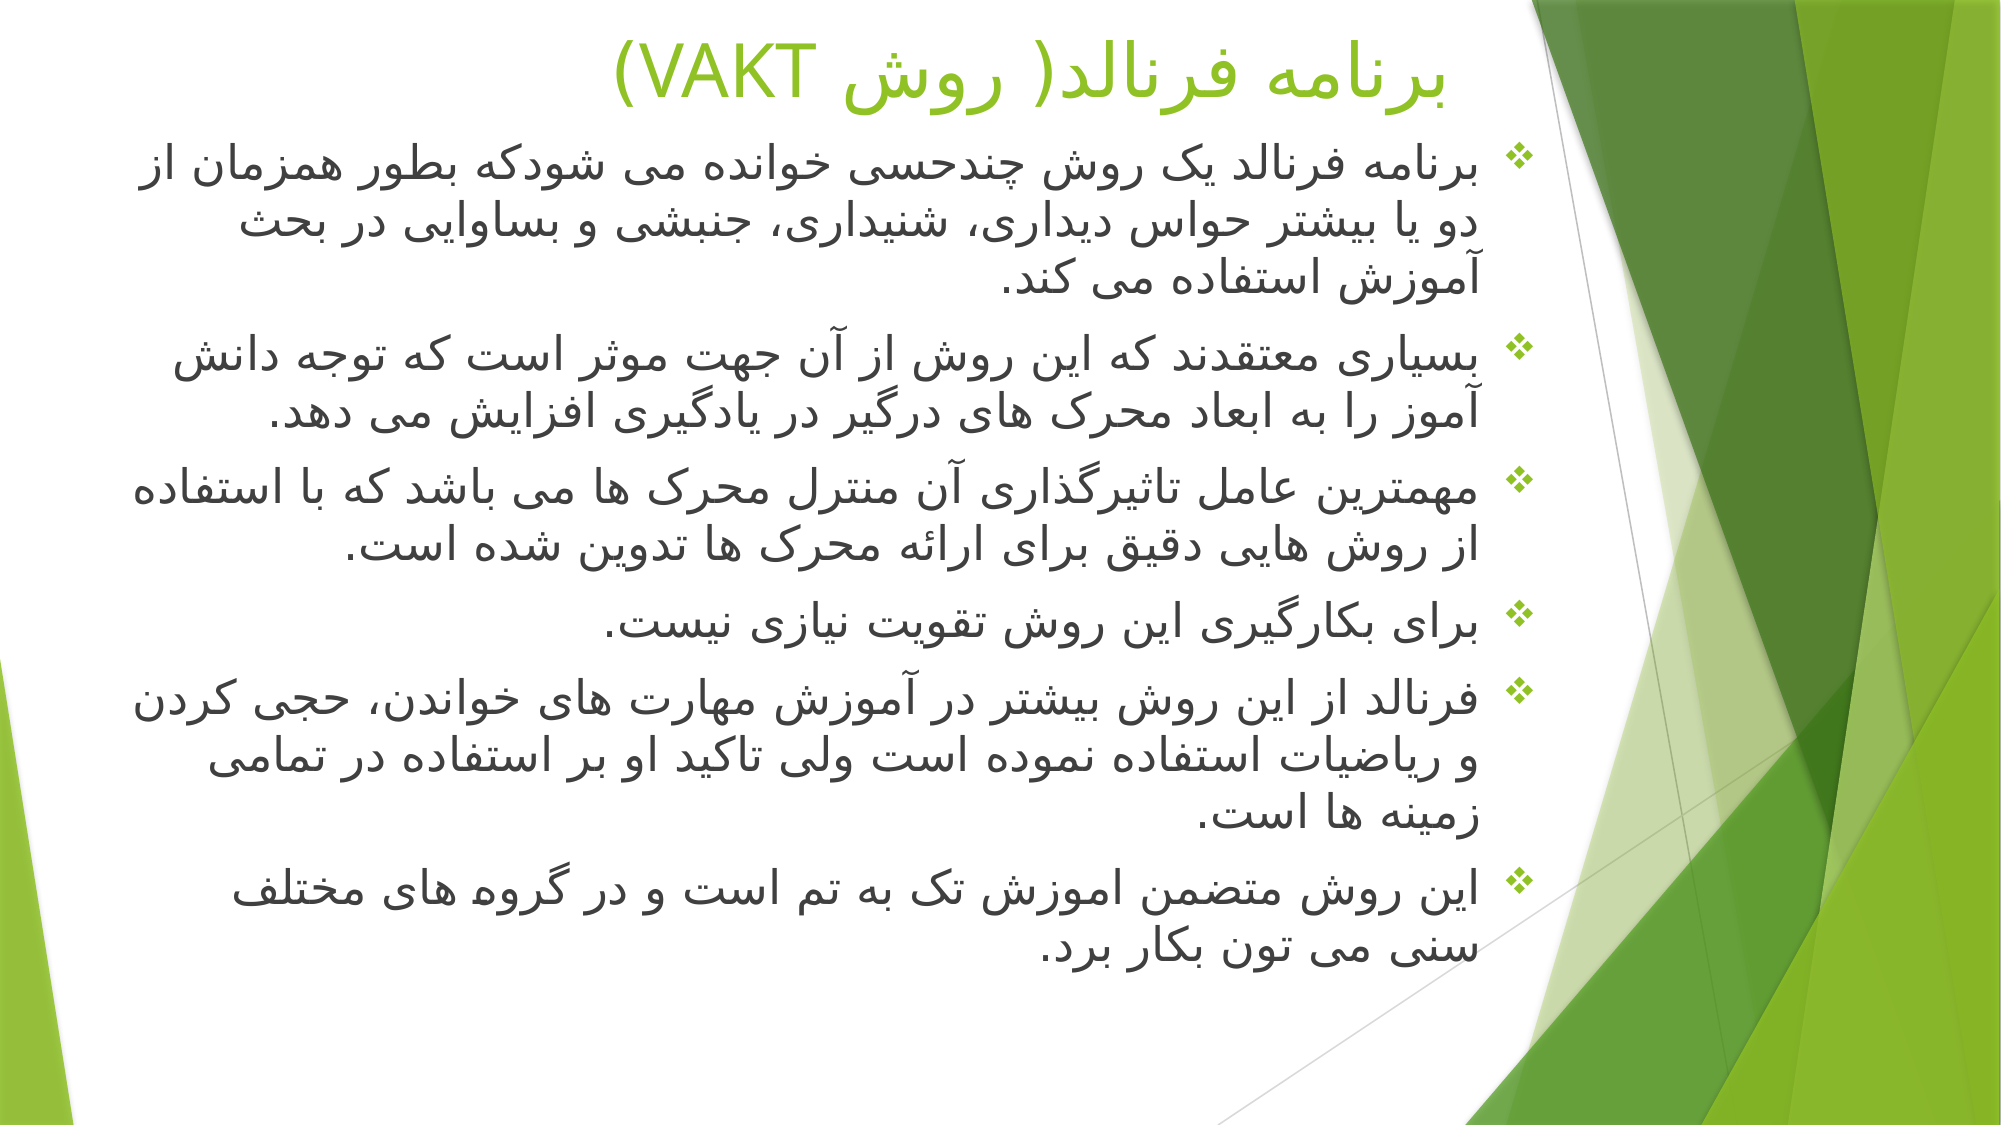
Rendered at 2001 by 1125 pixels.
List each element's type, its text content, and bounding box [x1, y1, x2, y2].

list برنامه فرنالد یک روش چندحسی خوانده می شودکه بطور همزمان از دو یا بیشتر حواس دیداری، شنیداری، جنبشی و بساوایی در بحث آموزش استفاده می کند. بسیاری معتقدند که این روش از آن جهت موثر است که توجه دانش آموز را به ابعاد محرک های درگیر در یادگیری افزایش می دهد. مهمترین عامل تاثیرگذاری آن منترل محرک ها می باشد که با استفاده از روش هایی دقیق برای ارائه محرک ها تدوین شده است. برای بکارگیری این روش تقویت نیازی نیست. فرنالد از این روش بیشتر در آموزش مهارت های خواندن، حجی کردن و ریاضیات استفاده نموده است ولی تاکید او بر استفاده در تمامی زمینه ها است. این روش متضمن اموزش تک به تم است و در گروه های مختلف سنی می تون بکار برد. [111, 124, 1551, 992]
title برنامه فرنالد( روش VAKT) [56, 15, 1467, 142]
